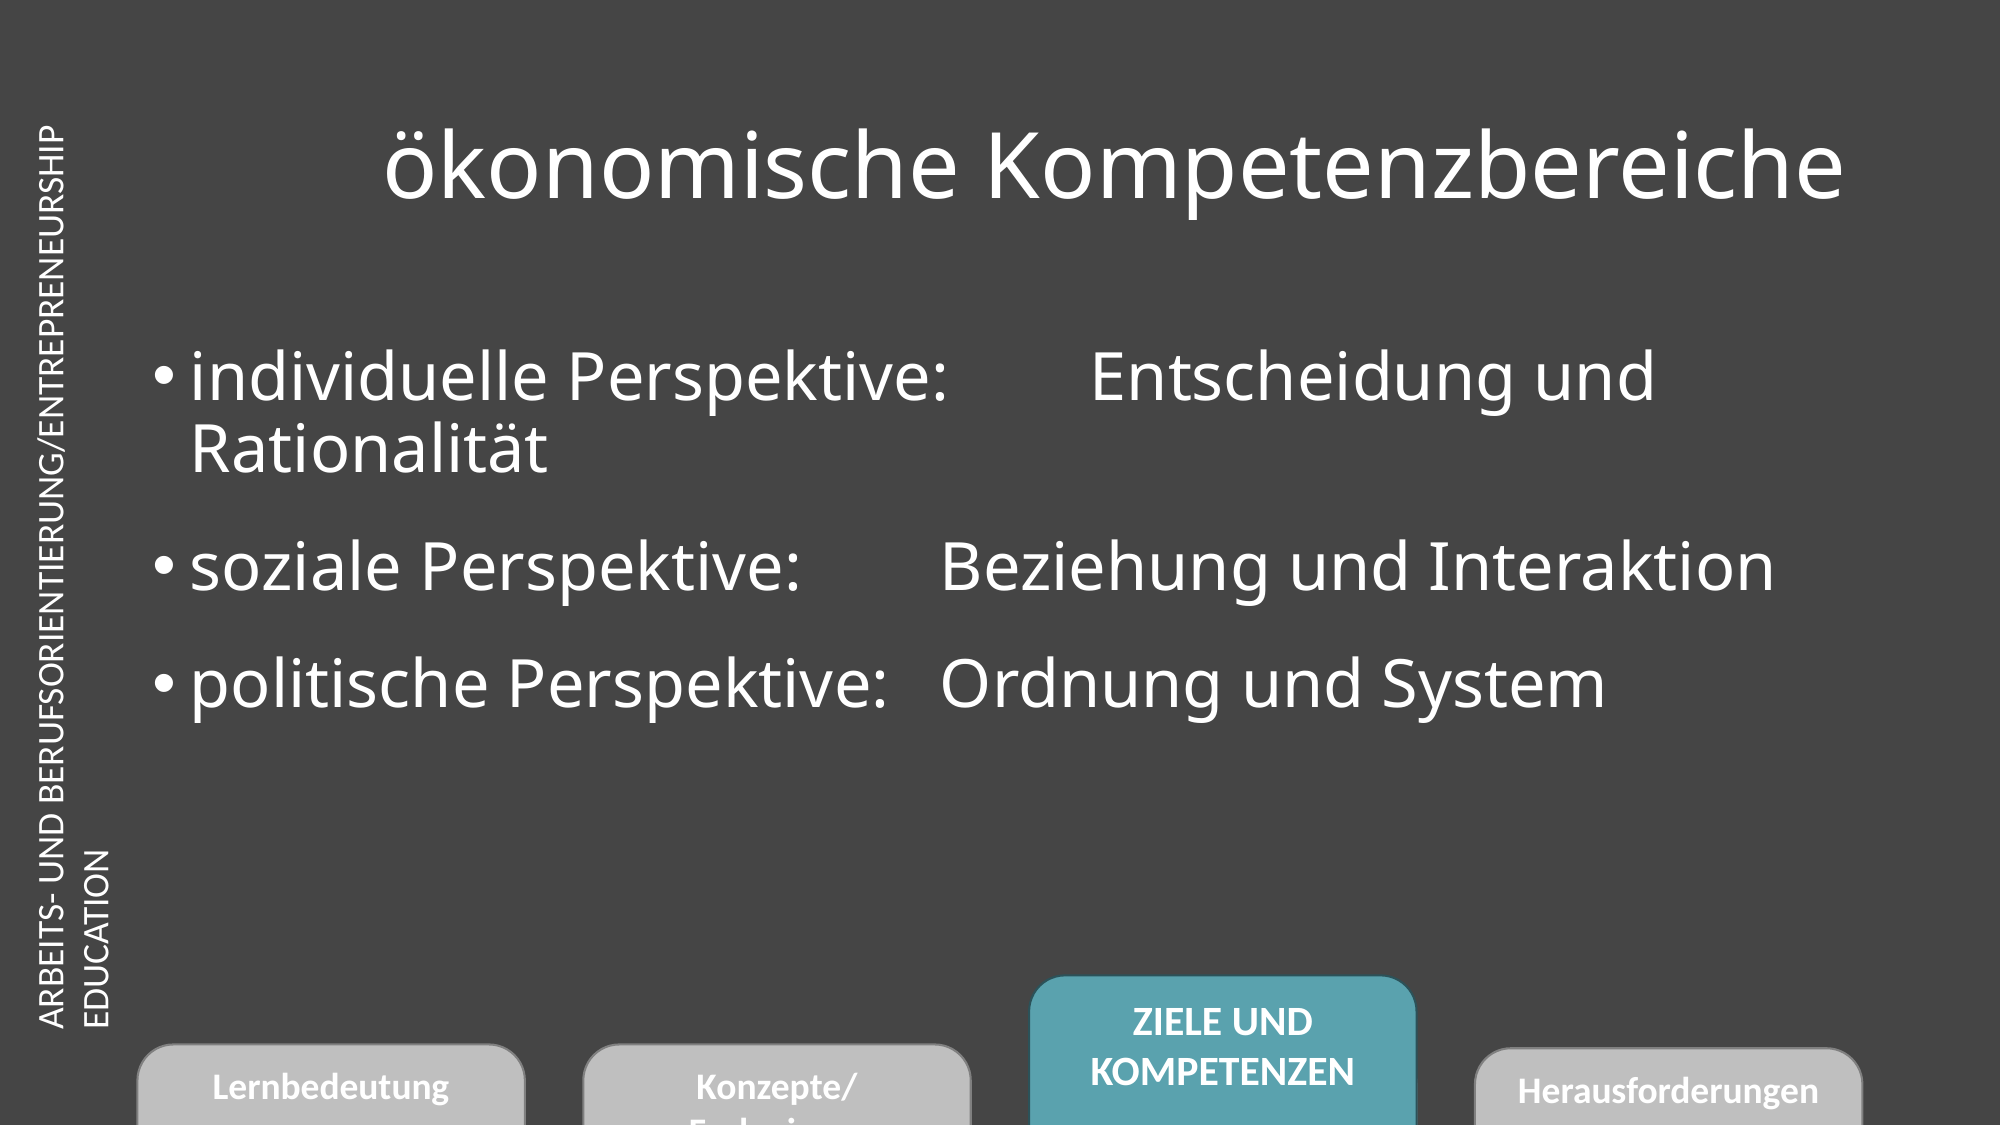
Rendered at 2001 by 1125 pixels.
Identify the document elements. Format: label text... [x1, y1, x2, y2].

list individuelle Perspektive: Entscheidung und Rationalität soziale Perspektive: Beziehung und Interaktion politische Perspektive: Ordnung und System [137, 335, 1863, 984]
title ökonomische Kompetenzbereiche [137, 59, 1863, 278]
